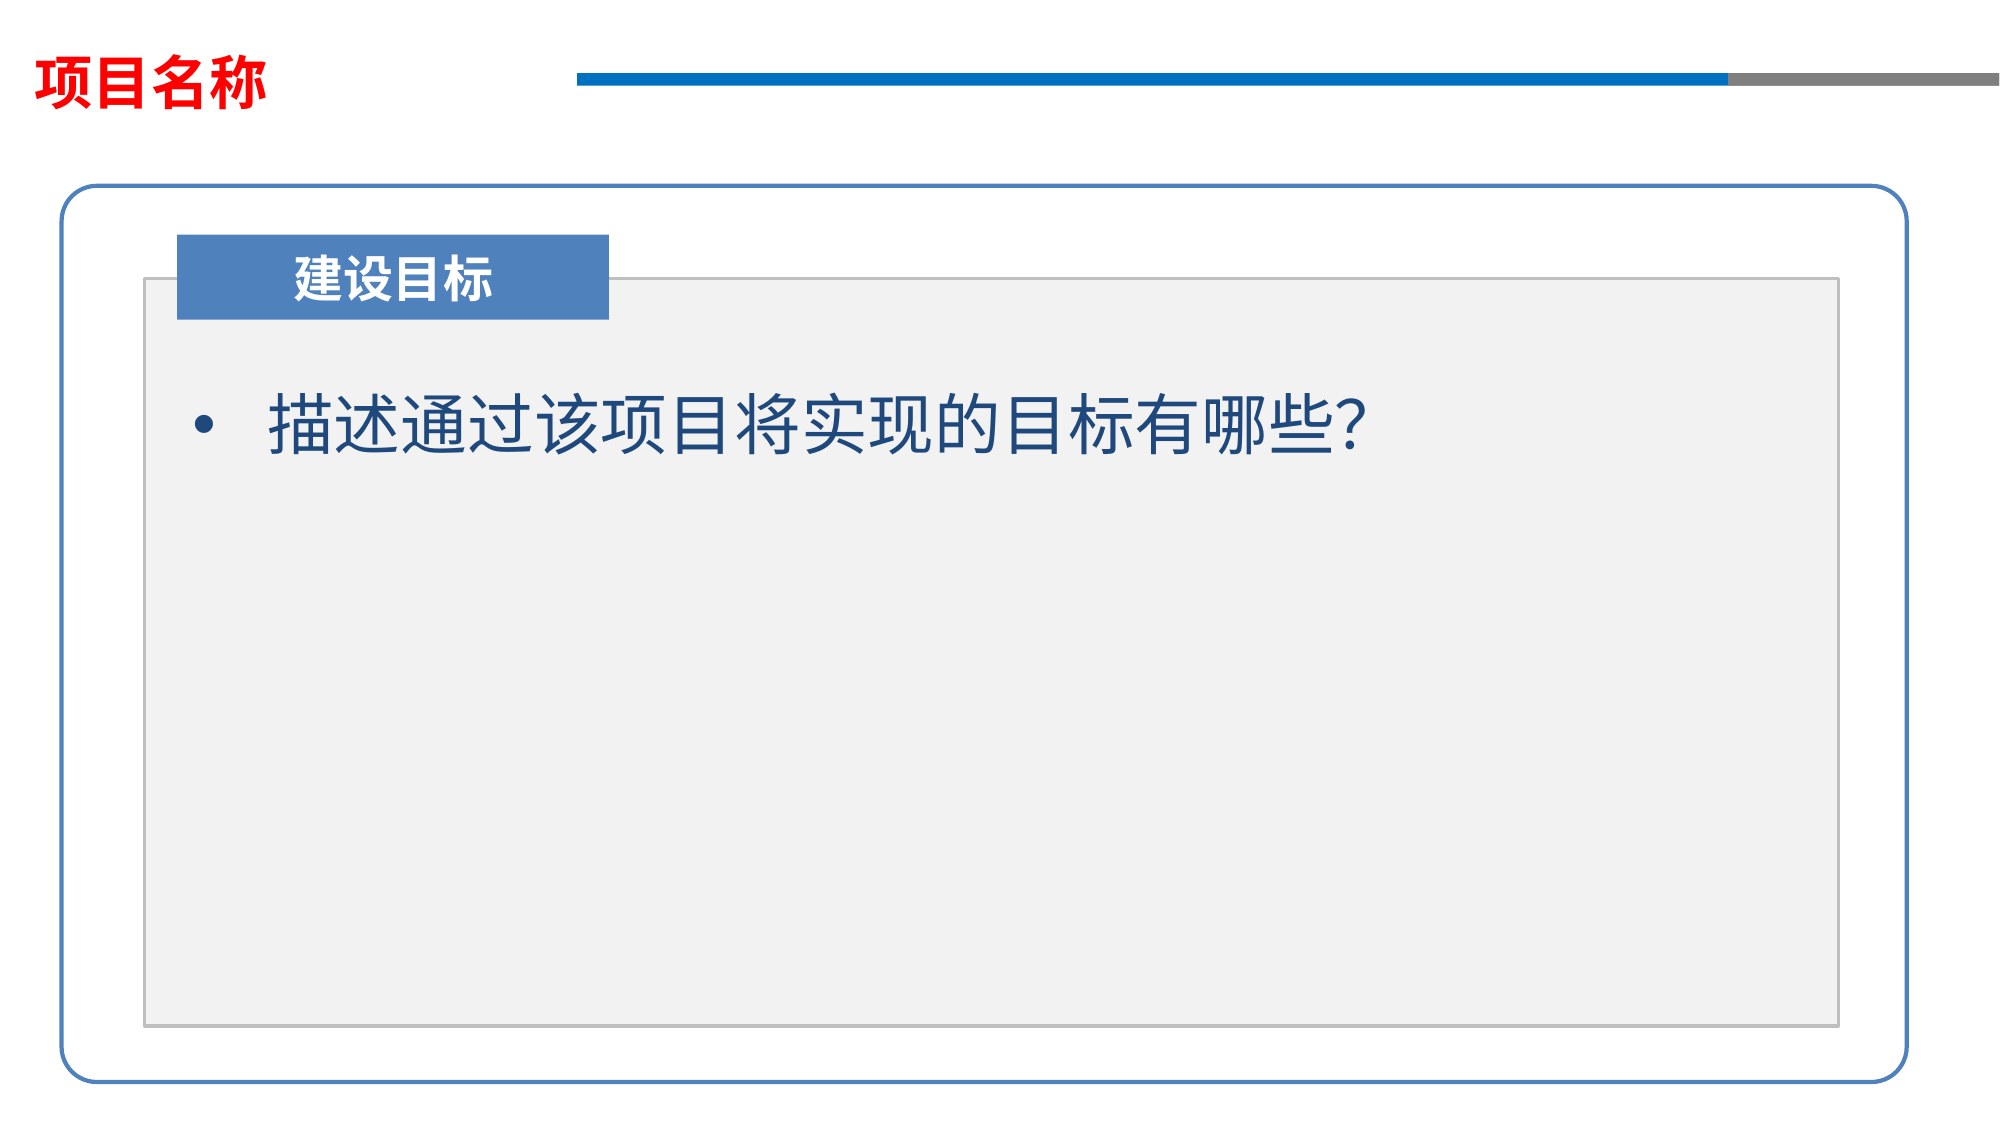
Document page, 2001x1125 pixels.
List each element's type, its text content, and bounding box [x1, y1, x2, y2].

text_box [577, 73, 1728, 86]
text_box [61, 185, 1907, 1083]
text_box 项目名称 [19, 3, 519, 124]
text_box [1728, 73, 2000, 86]
